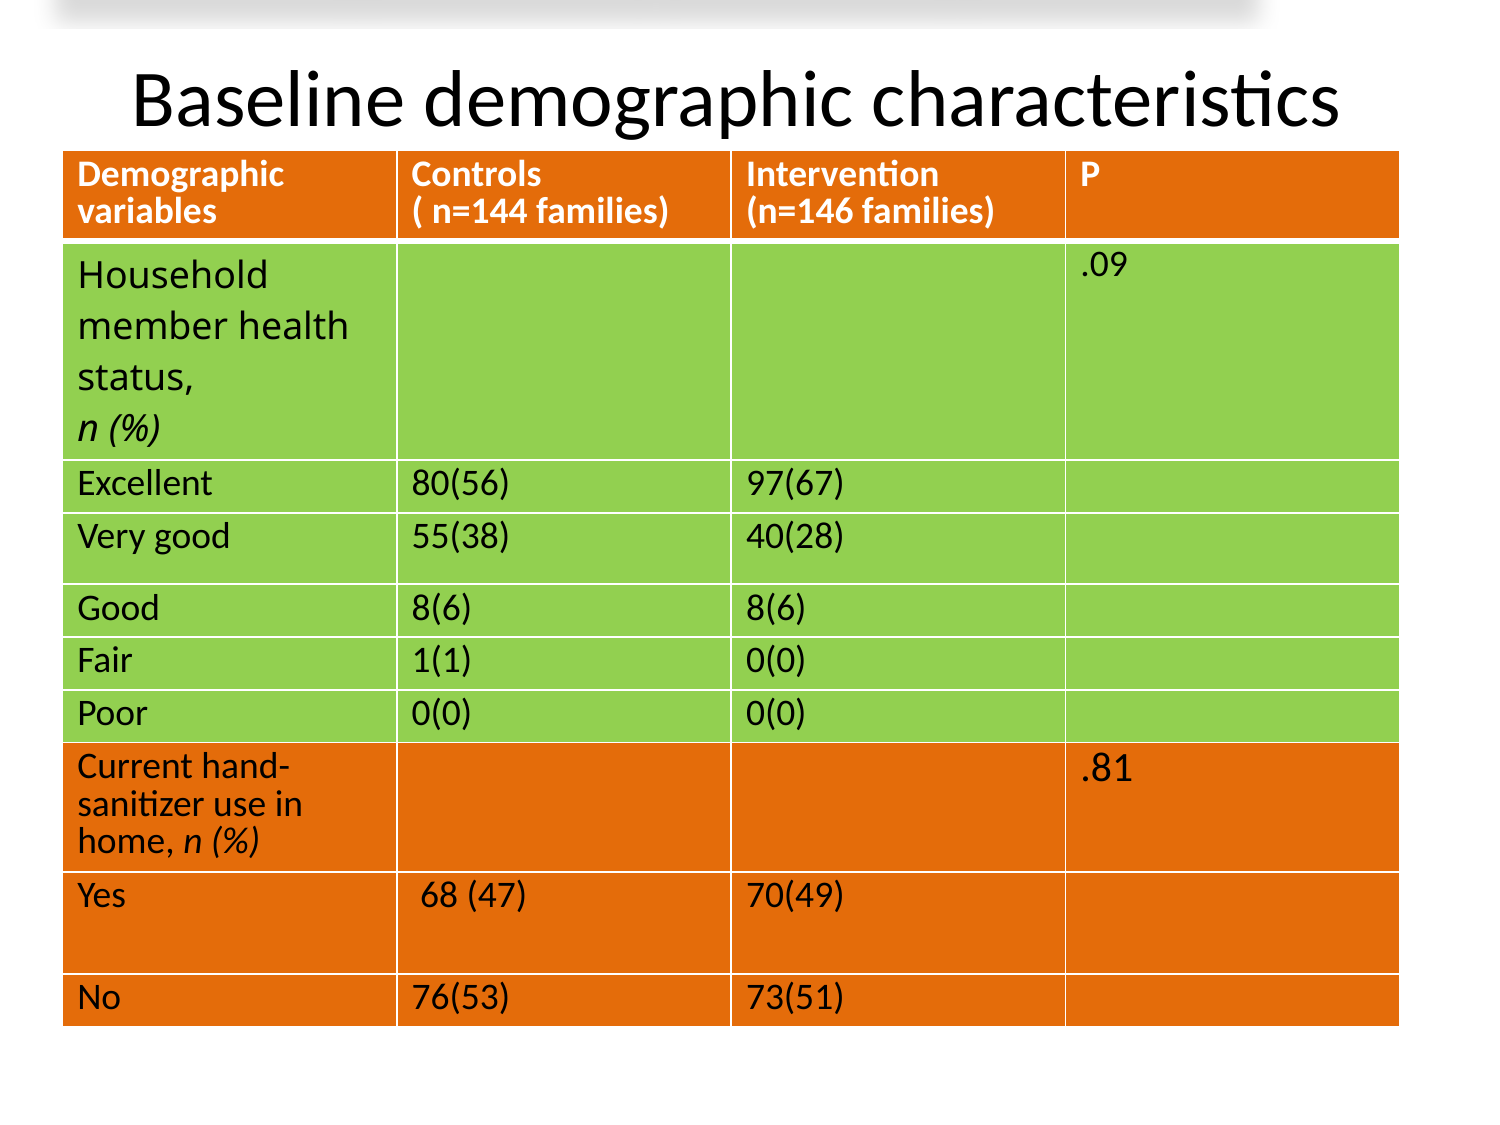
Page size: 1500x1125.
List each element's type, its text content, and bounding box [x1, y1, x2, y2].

table_header Intervention (n=146 families) [732, 151, 1065, 238]
table_header P [1066, 151, 1399, 238]
table_cell 76(53) [398, 975, 730, 1026]
table_header Demographic variables [63, 151, 396, 238]
table_cell [1066, 691, 1399, 742]
table_cell [732, 244, 1065, 459]
table_cell Current hand-sanitizer use in home, n (%) [63, 743, 396, 871]
table_cell 55(38) [398, 514, 730, 583]
table_cell 80(56) [398, 461, 730, 512]
table_cell 8(6) [732, 585, 1065, 636]
table_cell [1066, 585, 1399, 636]
table_cell Good [63, 585, 396, 636]
table_cell [1066, 638, 1399, 689]
table_cell .81 [1066, 743, 1399, 871]
table_cell [1066, 461, 1399, 512]
table_cell [1066, 975, 1399, 1026]
table_header Controls ( n=144 families) [398, 151, 730, 238]
table_cell 8(6) [398, 585, 730, 636]
table_cell [1066, 873, 1399, 973]
table_cell 0(0) [732, 691, 1065, 742]
table_cell [398, 743, 730, 871]
table_cell 68 (47) [398, 873, 730, 973]
table_cell [398, 244, 730, 459]
table_cell Very good [63, 514, 396, 583]
table_cell Poor [63, 691, 396, 742]
table_cell .09 [1066, 244, 1399, 459]
table_cell 0(0) [398, 691, 730, 742]
table_cell 70(49) [732, 873, 1065, 973]
table_cell 1(1) [398, 638, 730, 689]
table_cell No [63, 975, 396, 1026]
table_cell [732, 743, 1065, 871]
table_cell 97(67) [732, 461, 1065, 512]
table_cell Fair [63, 638, 396, 689]
table_cell Excellent [63, 461, 396, 512]
title Baseline demographic characteristics [62, 0, 1413, 188]
table_cell 73(51) [732, 975, 1065, 1026]
table_cell Yes [63, 873, 396, 973]
table_cell 0(0) [732, 638, 1065, 689]
table_cell Household member health status, n (%) [63, 244, 396, 459]
table_cell 40(28) [732, 514, 1065, 583]
table_cell [1066, 514, 1399, 583]
